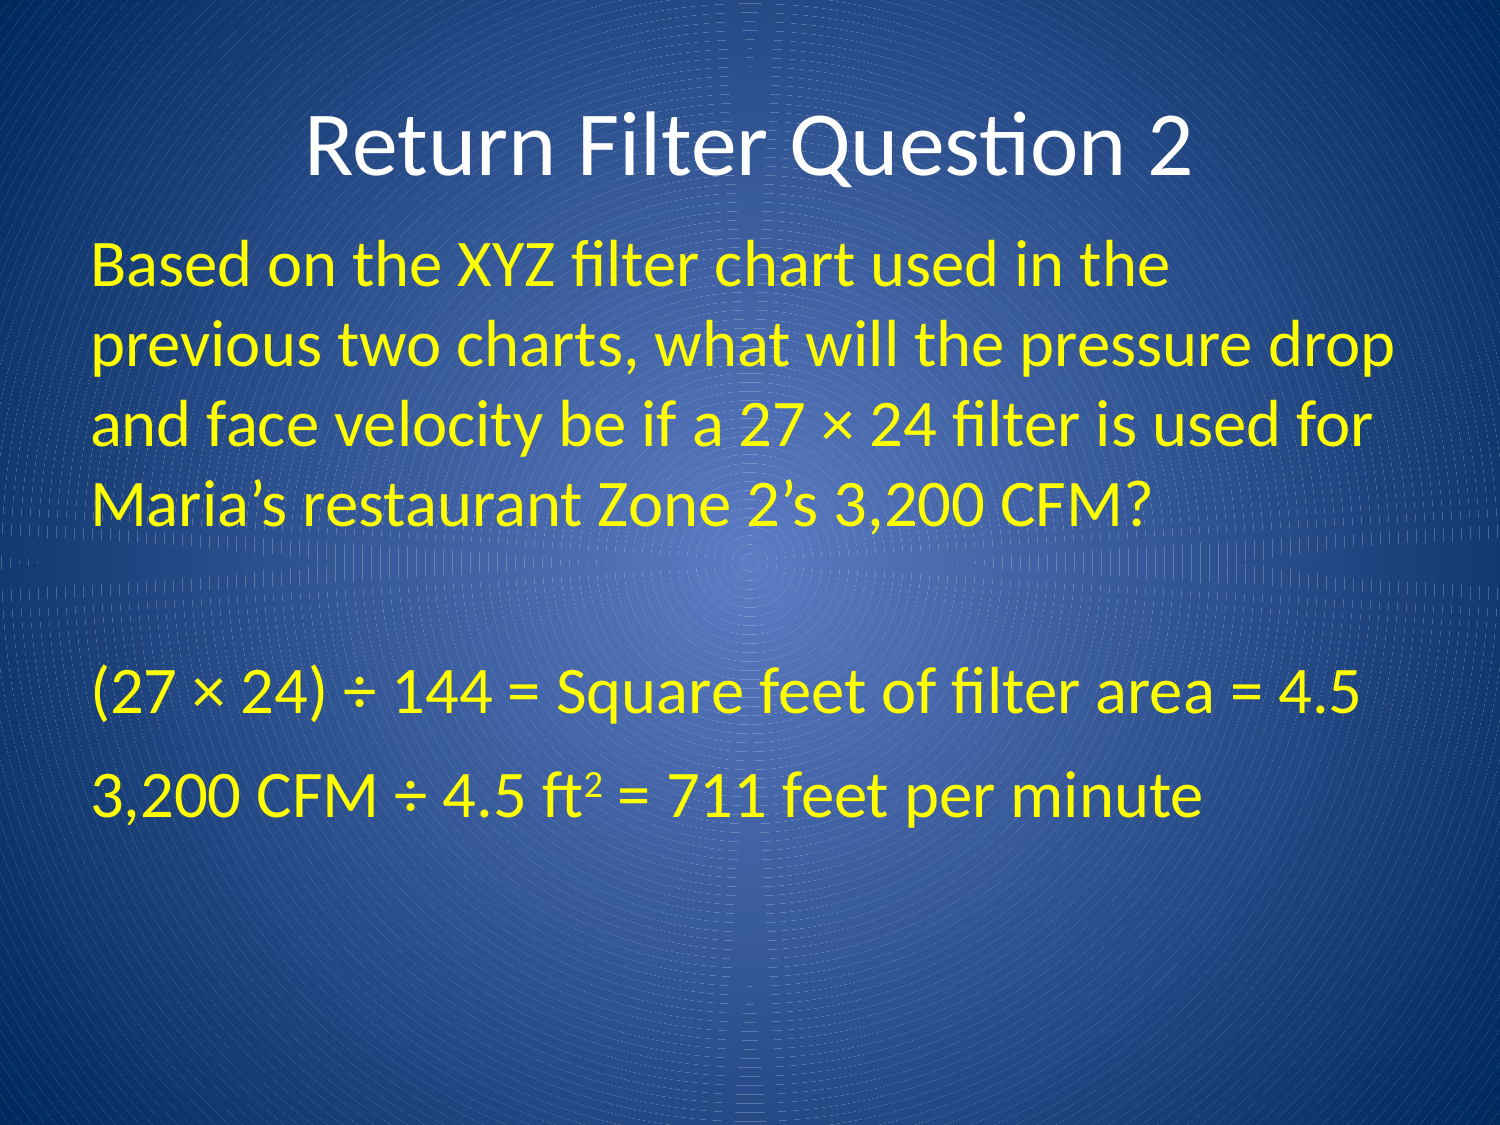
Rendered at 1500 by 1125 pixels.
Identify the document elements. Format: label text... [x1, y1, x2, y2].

title Return Filter Question 2 [75, 45, 1425, 212]
list Based on the XYZ filter chart used in the previous two charts, what will the pressure drop and face velocity be if a 27 × 24 filter is used for Maria’s restaurant Zone 2’s 3,200 CFM? (27 × 24) ÷ 144 = Square feet of filter area = 4.5 [75, 212, 1425, 650]
text_box 3,200 CFM ÷ 4.5 ft2 = 711 feet per minute [74, 650, 1425, 1063]
